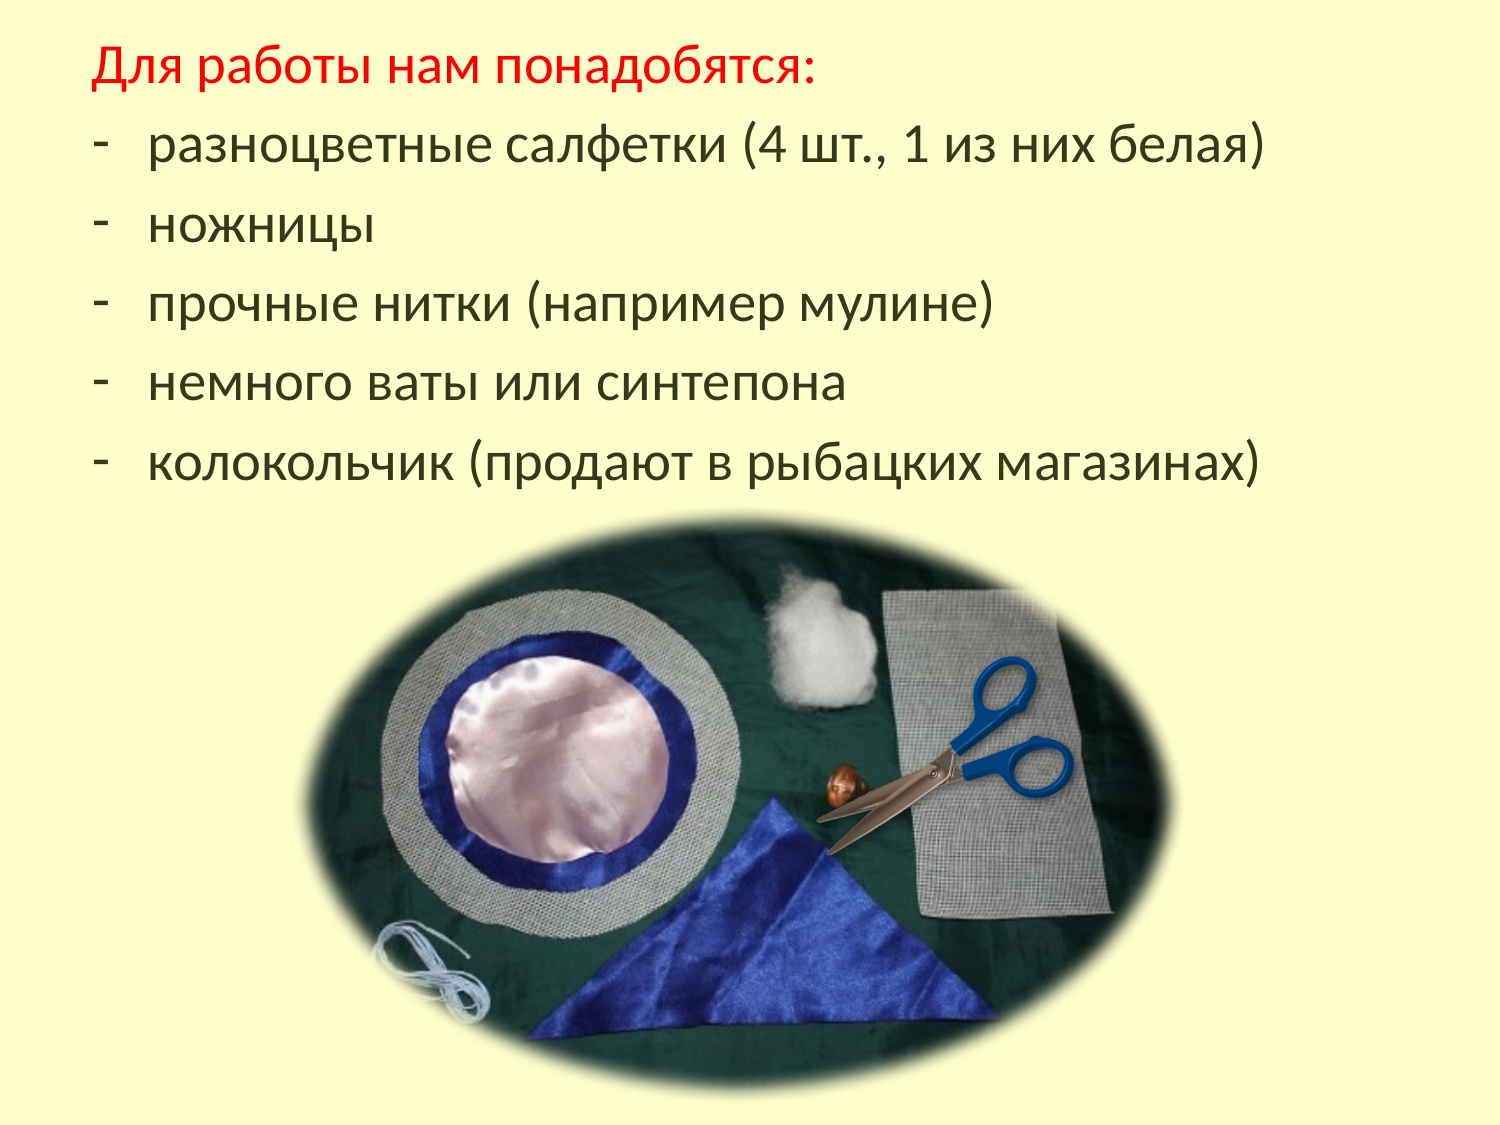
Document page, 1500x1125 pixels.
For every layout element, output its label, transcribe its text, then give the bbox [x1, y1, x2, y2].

list Для работы нам понадобятся: разноцветные салфетки (4 шт., 1 из них белая) ножницы прочные нитки (например мулине) немного ваты или синтепона колокольчик (продают в рыбацких магазинах) [76, 19, 1294, 551]
picture [288, 503, 1188, 1107]
